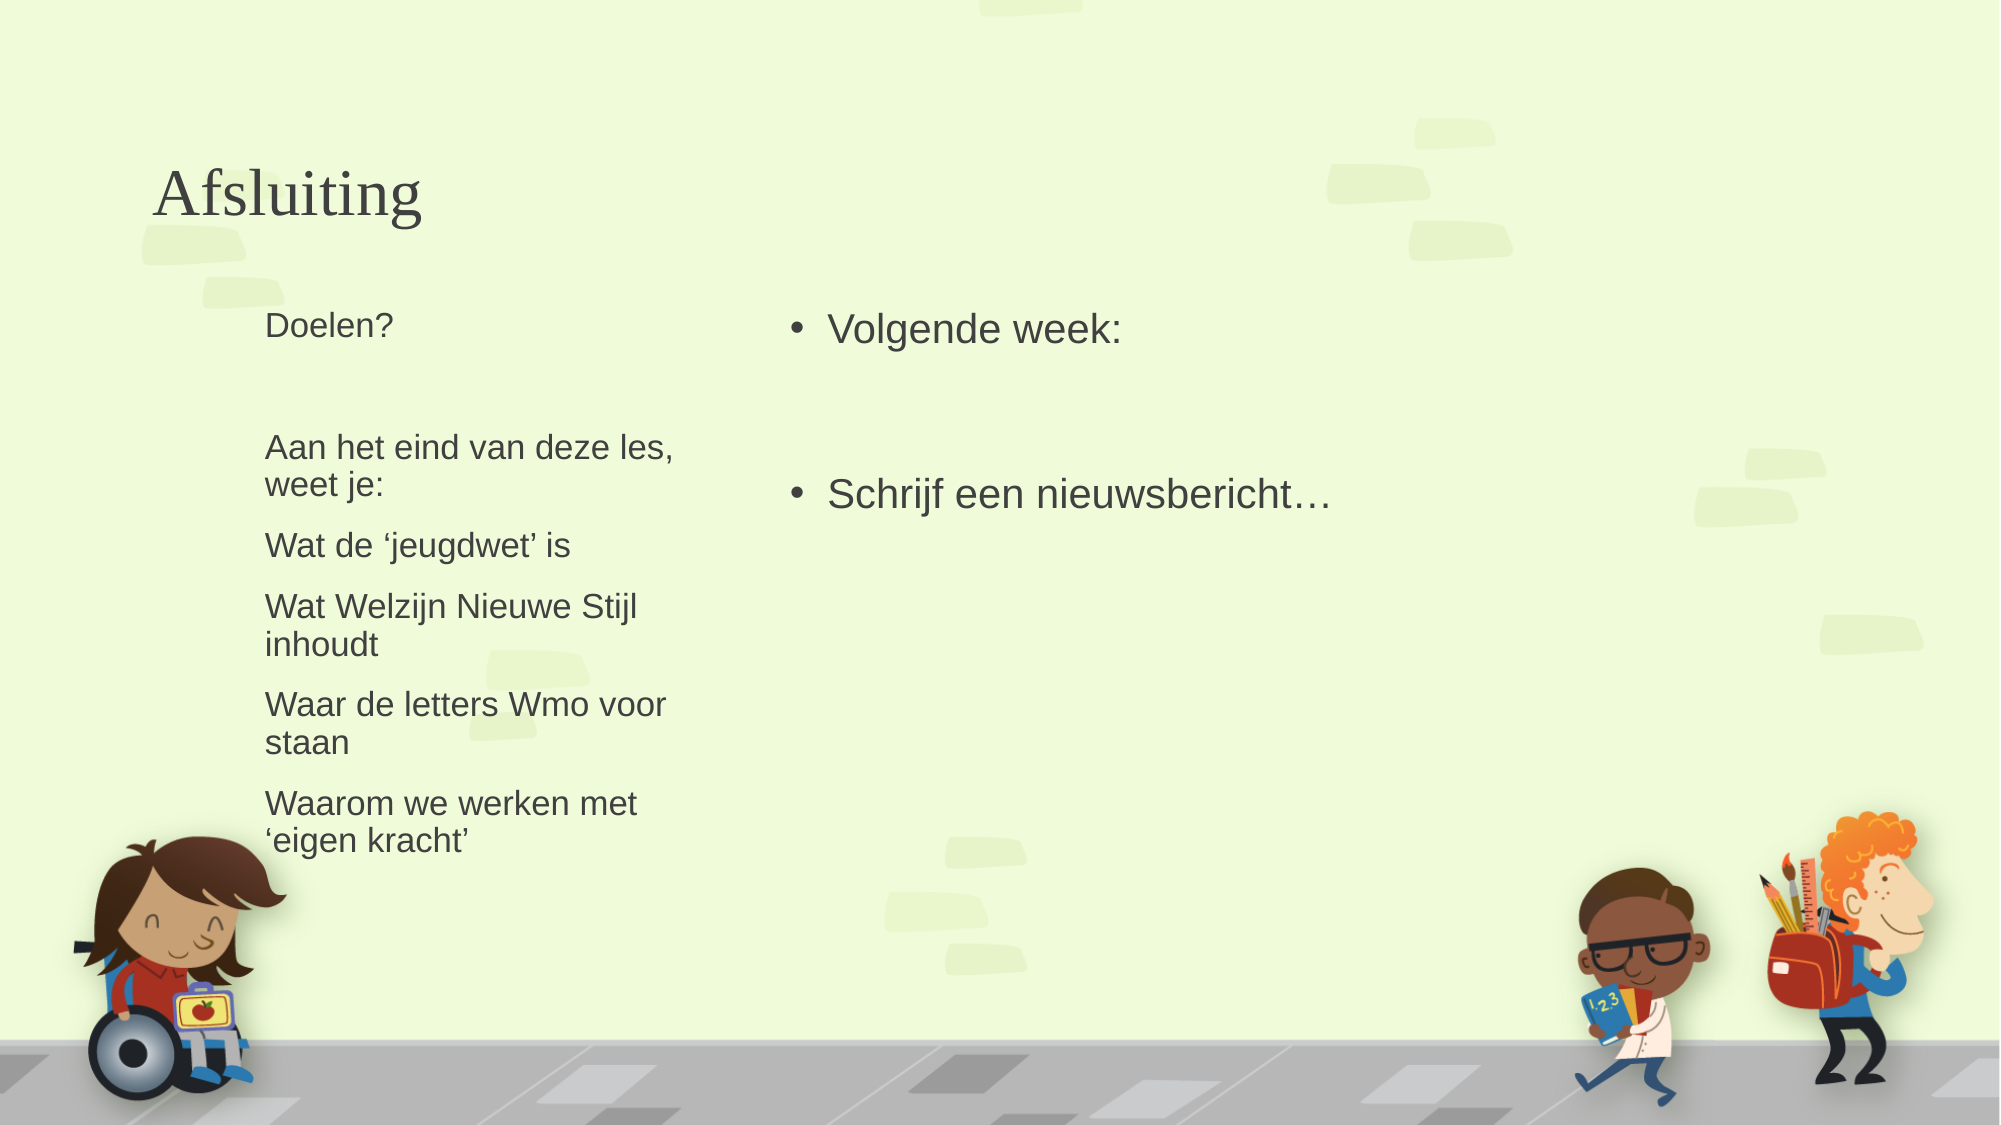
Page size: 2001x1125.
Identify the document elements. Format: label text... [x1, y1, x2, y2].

list Volgende week: Schrijf een nieuwsbericht… [774, 299, 1750, 871]
title Afsluiting [137, 59, 1750, 238]
list Doelen? Aan het eind van deze les, weet je: Wat de ‘jeugdwet’ is Wat Welzijn Nieuwe Stijl inhoudt Waar de letters Wmo voor staan Waarom we werken met ‘eigen kracht’ [249, 299, 730, 871]
picture [0, 0, 2000, 1125]
